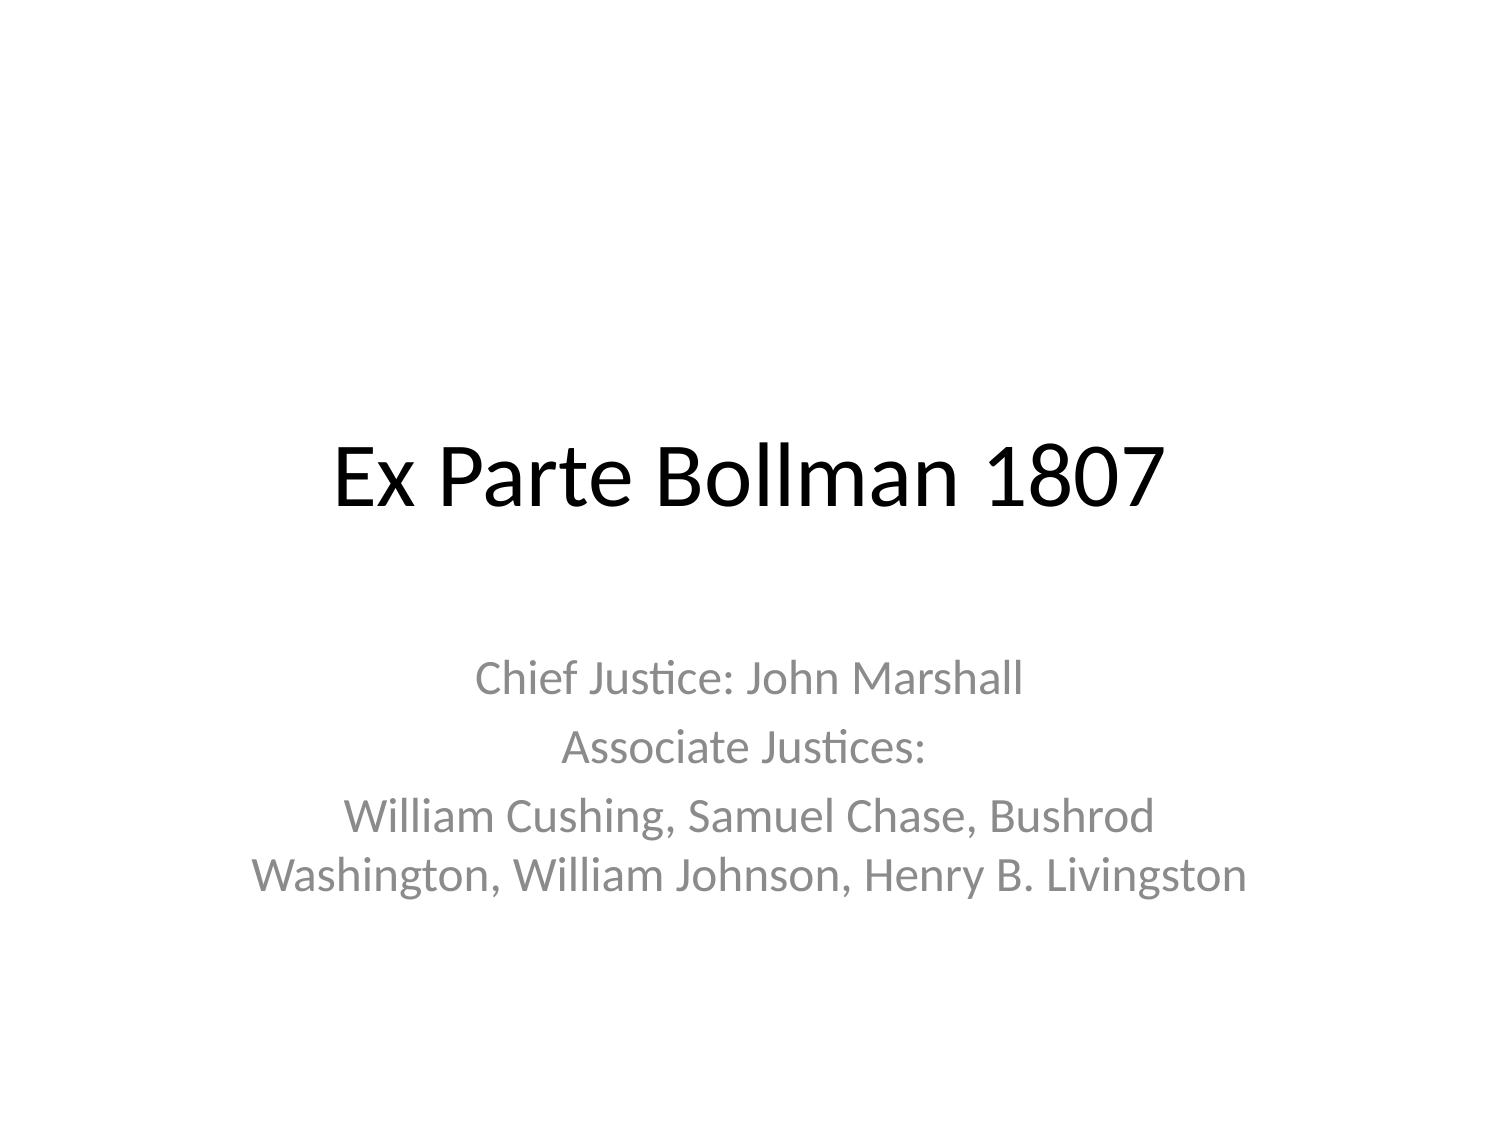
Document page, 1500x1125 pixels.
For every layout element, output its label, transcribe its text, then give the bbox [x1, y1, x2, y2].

title Ex Parte Bollman 1807 [112, 349, 1388, 591]
subtitle Chief Justice: John Marshall Associate Justices: William Cushing, Samuel Chase, Bushrod Washington, William Johnson, Henry B. Livingston [225, 637, 1275, 950]
